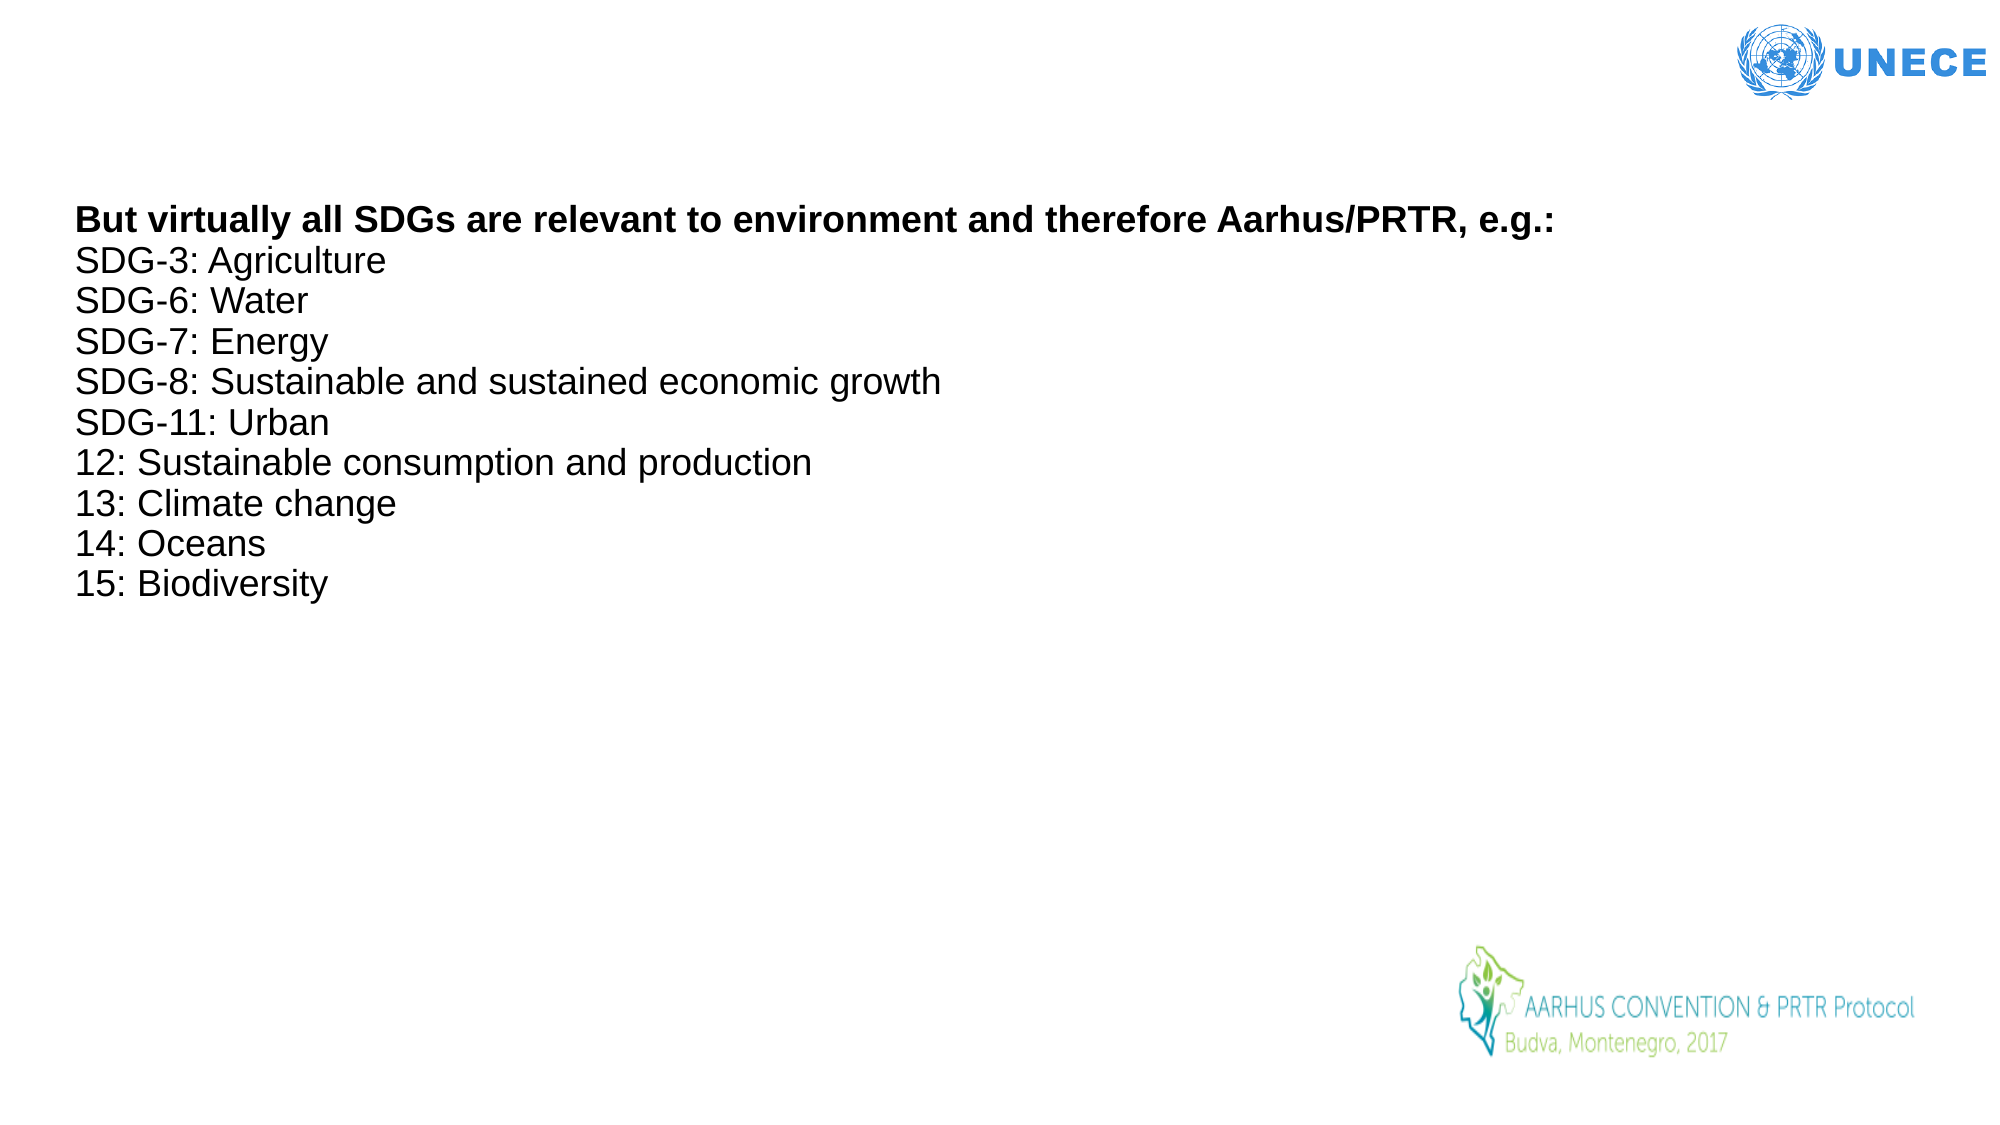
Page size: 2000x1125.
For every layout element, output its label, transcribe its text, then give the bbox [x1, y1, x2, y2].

picture [1417, 824, 1963, 1099]
picture [1737, 24, 1986, 100]
title But virtually all SDGs are relevant to environment and therefore Aarhus/PRTR, e.g.: SDG-3: Agriculture SDG-6: Water SDG-7: Energy SDG-8: Sustainable and sustained economic growth SDG-11: Urban 12: Sustainable consumption and production 13: Climate change 14: Oceans 15: Biodiversity [74, 162, 1765, 675]
